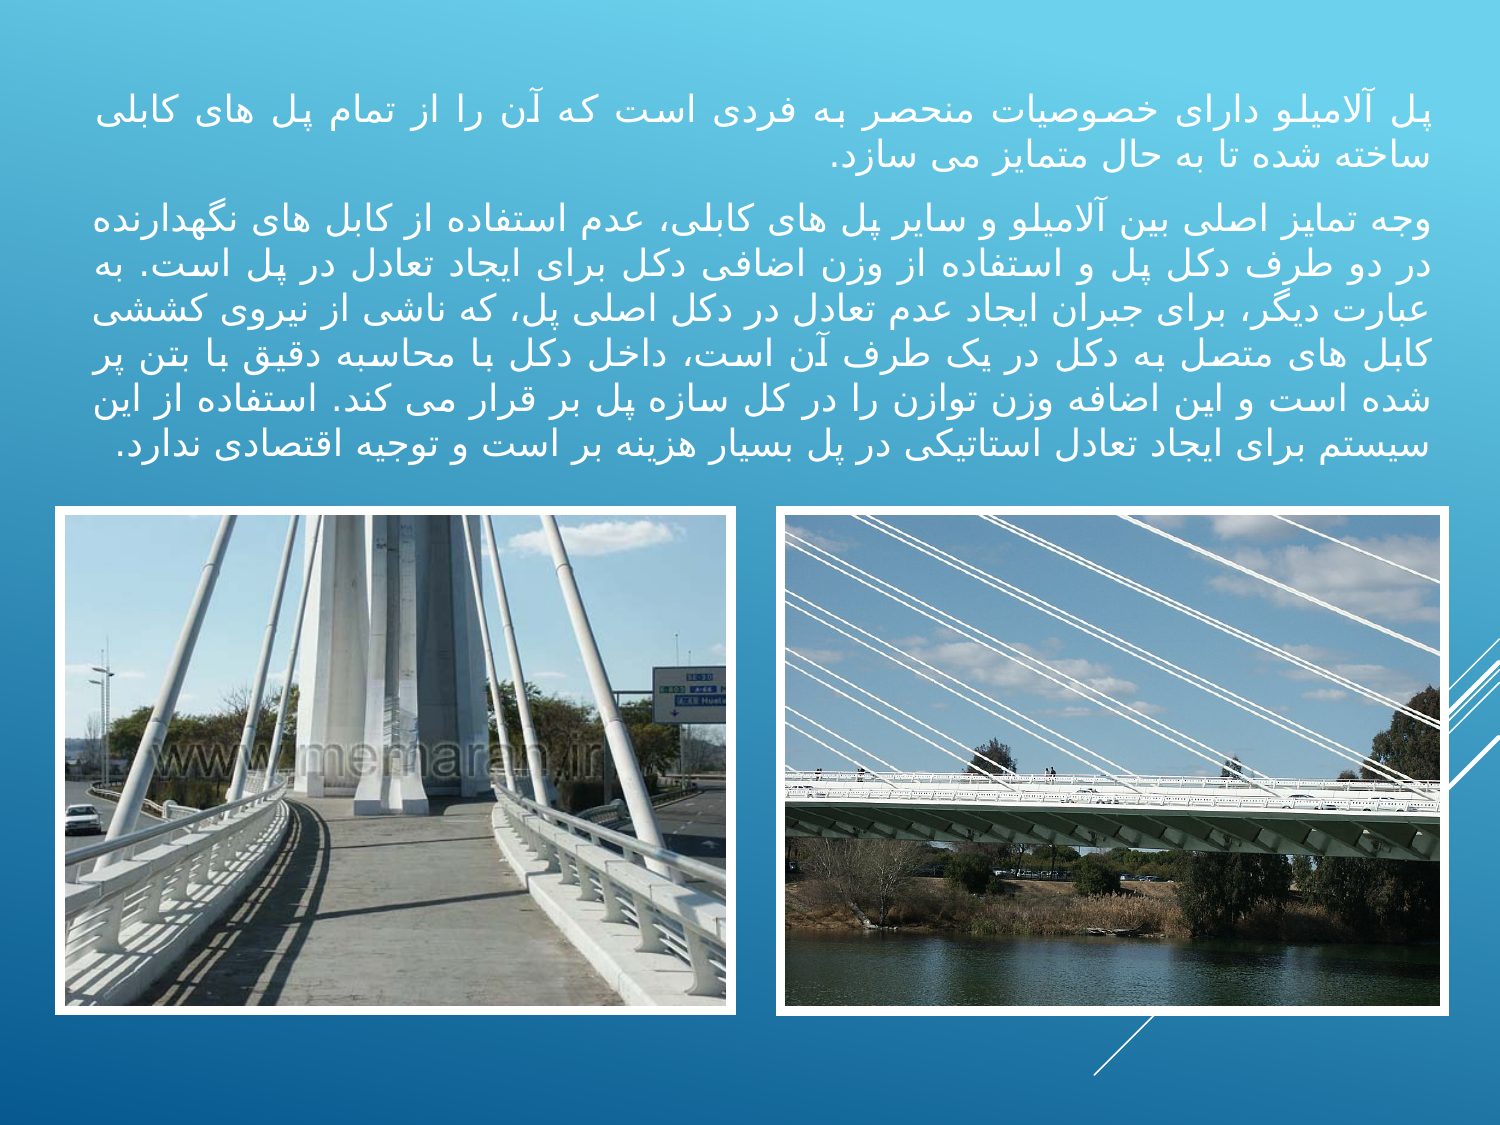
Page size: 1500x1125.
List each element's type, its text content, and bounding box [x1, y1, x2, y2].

text_box پل آلامیلو دارای خصوصیات منحصر به فردی است که آن را از تمام پل های کابلی ساخته شده تا به حال متمایز می سازد. وجه تمایز اصلی بین آلامیلو و سایر پل های کابلی، عدم استفاده از کابل های نگهدارنده در دو طرف دکل پل و استفاده از وزن اضافی دکل برای ایجاد تعادل در پل است. به عبارت دیگر، برای جبران ایجاد عدم تعادل در دکل اصلی پل، که ناشی از نیروی کششی کابل های متصل به دکل در یک طرف آن است، داخل دکل با محاسبه دقیق با بتن پر شده است و این اضافه وزن توازن را در کل سازه پل بر قرار می کند. استفاده از این سیستم برای ایجاد تعادل استاتیکی در پل بسیار هزینه بر است و توجیه اقتصادی ندارد. [76, 78, 1447, 472]
picture [64, 515, 727, 1007]
picture [785, 515, 1440, 1007]
